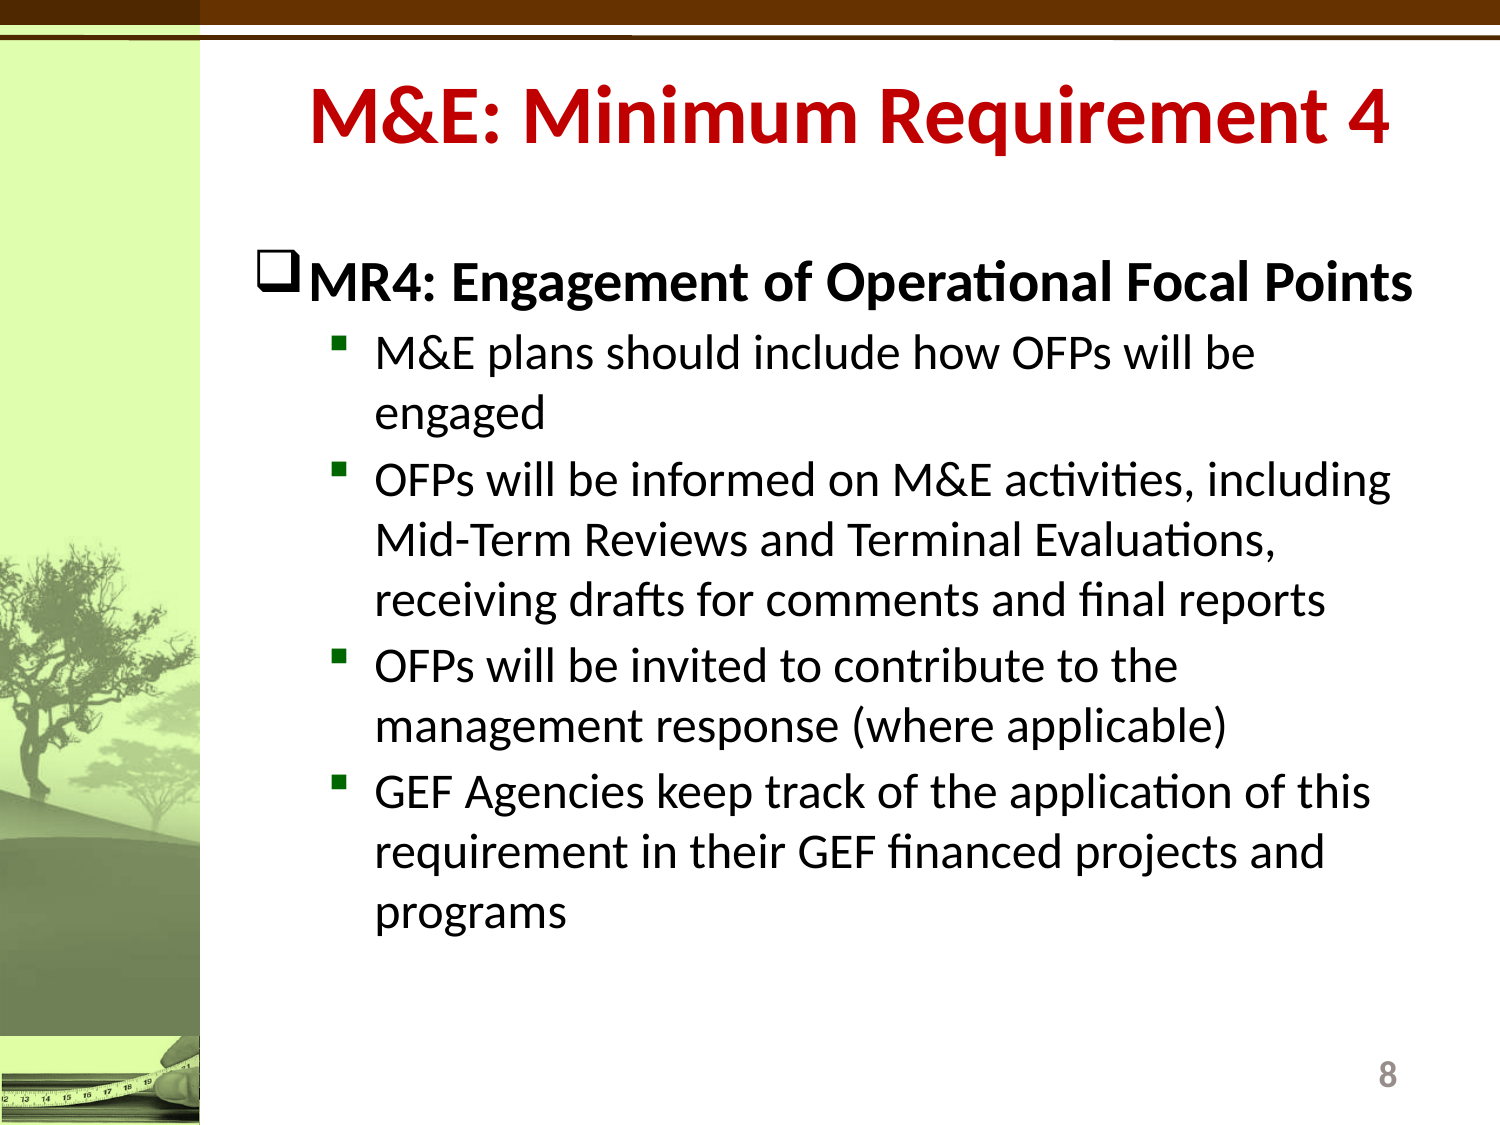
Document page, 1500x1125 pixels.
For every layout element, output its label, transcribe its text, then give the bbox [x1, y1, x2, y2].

picture [0, 1036, 200, 1125]
slide_number 8 [1074, 1042, 1413, 1103]
title M&E: Minimum Requirement 4 [199, 44, 1500, 176]
list MR4: Engagement of Operational Focal Points M&E plans should include how OFPs will be engaged OFPs will be informed on M&E activities, including Mid-Term Reviews and Terminal Evaluations, receiving drafts for comments and final reports OFPs will be invited to contribute to the management response (where applicable) GEF Agencies keep track of the application of this requirement in their GEF financed projects and programs [237, 235, 1451, 1051]
